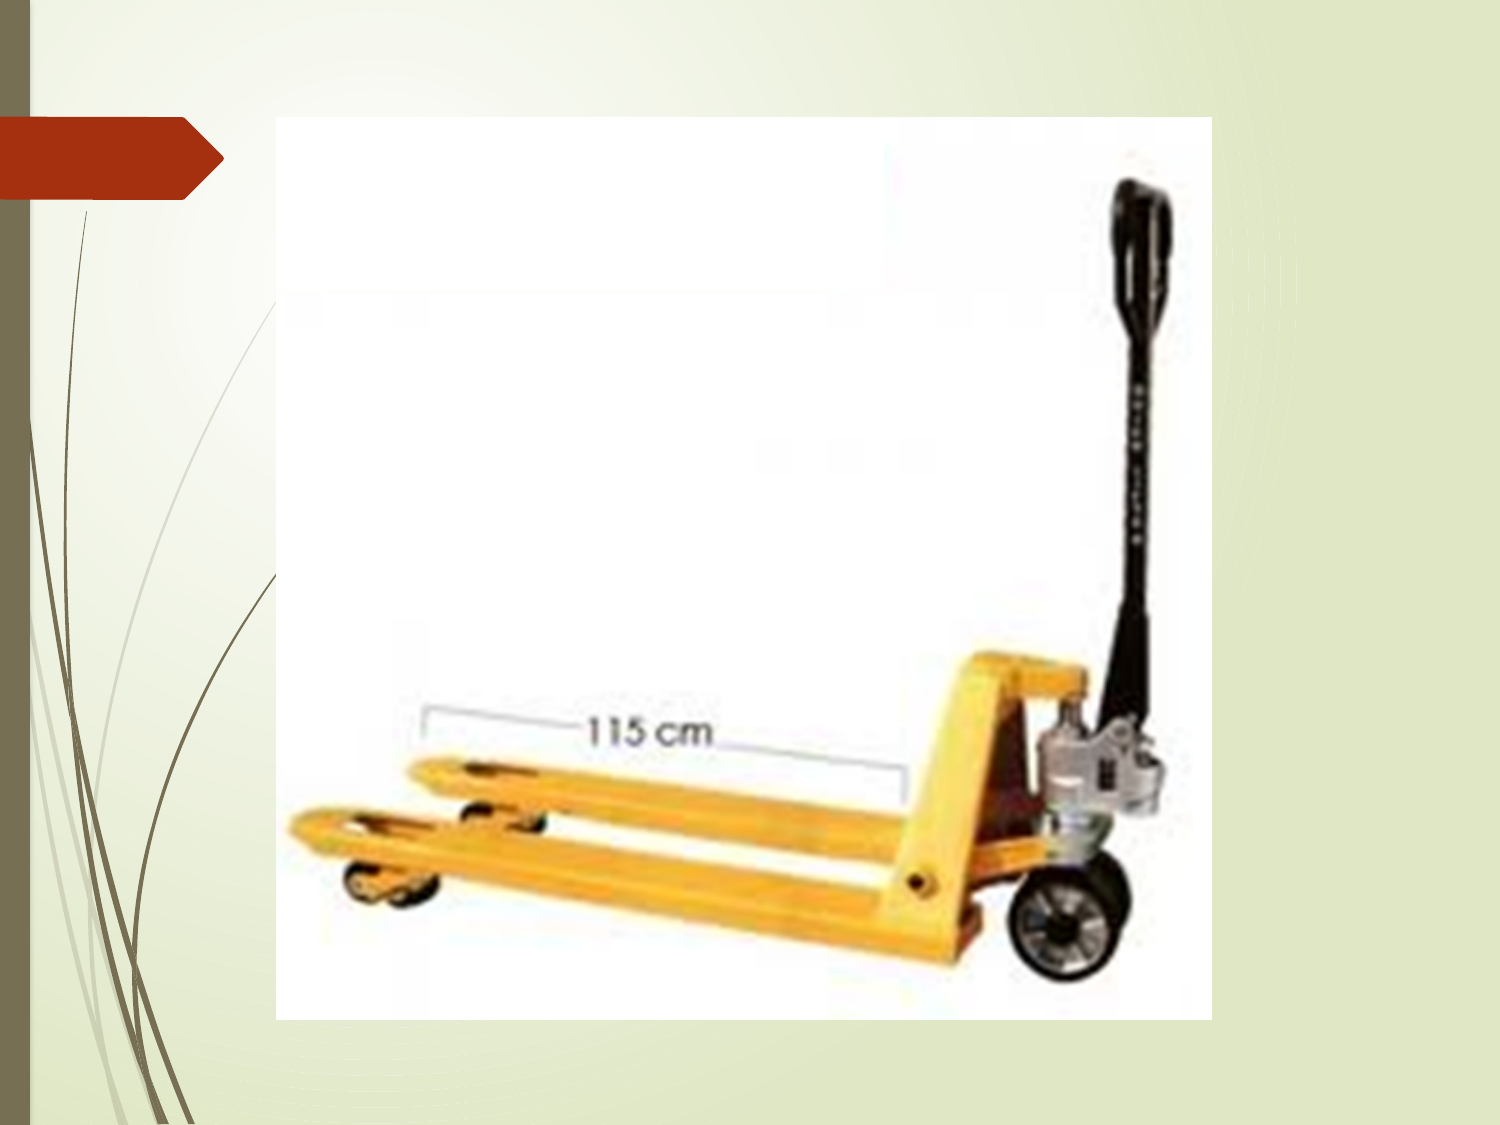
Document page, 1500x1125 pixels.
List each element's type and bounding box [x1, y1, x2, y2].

picture [276, 116, 1212, 1020]
